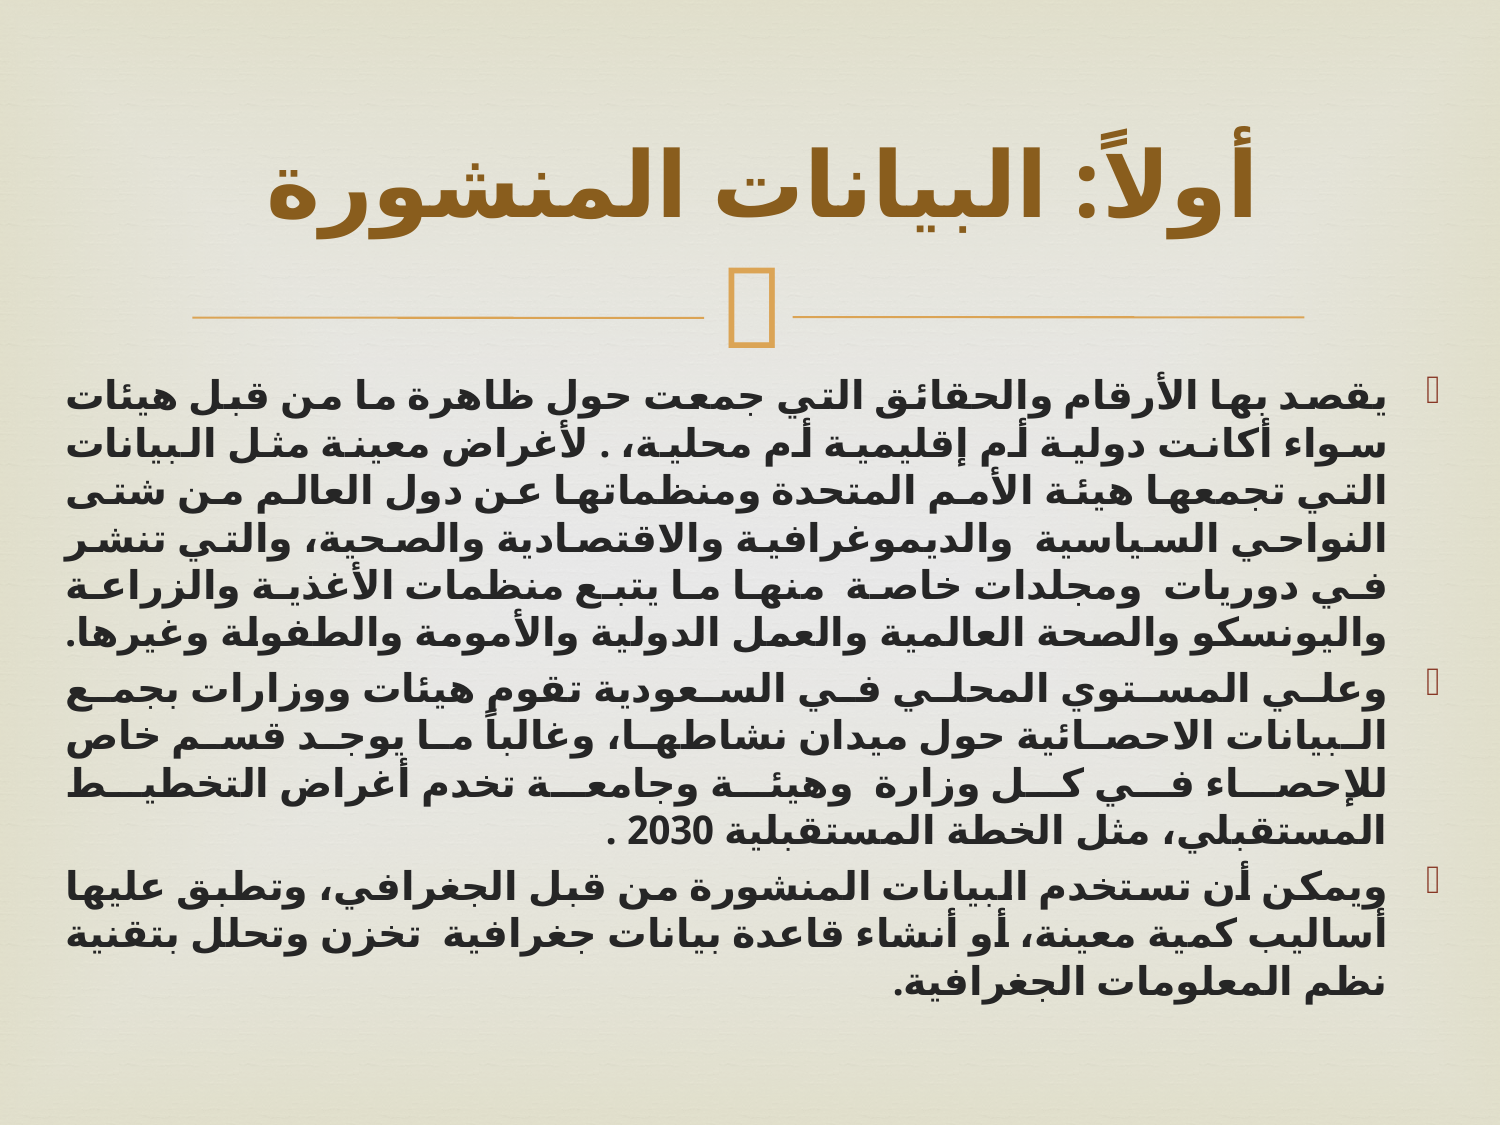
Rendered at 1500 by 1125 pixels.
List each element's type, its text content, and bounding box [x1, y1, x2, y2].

list يقصد بها الأرقام والحقائق التي جمعت حول ظاهرة ما من قبل هيئات سواء أكانت دولية أم إقليمية أم محلية، . لأغراض معينة مثل البيانات التي تجمعها هيئة الأمم المتحدة ومنظماتها عن دول العالم من شتى النواحي السياسية والديموغرافية والاقتصادية والصحية، والتي تنشر في دوريات ومجلدات خاصة منها ما يتبع منظمات الأغذية والزراعة واليونسكو والصحة العالمية والعمل الدولية والأمومة والطفولة وغيرها. وعلي المستوي المحلي في السعودية تقوم هيئات ووزارات بجمع البيانات الاحصائية حول ميدان نشاطها، وغالباً ما يوجد قسم خاص للإحصاء في كل وزارة وهيئة وجامعة تخدم أغراض التخطيط المستقبلي، مثل الخطة المستقبلية 2030 . ويمكن أن تستخدم البيانات المنشورة من قبل الجغرافي، وتطبق عليها أساليب كمية معينة، أو أنشاء قاعدة بيانات جغرافية تخزن وتحلل بتقنية نظم المعلومات الجغرافية. [50, 362, 1451, 1063]
title أولاً: البيانات المنشورة [75, 87, 1451, 275]
